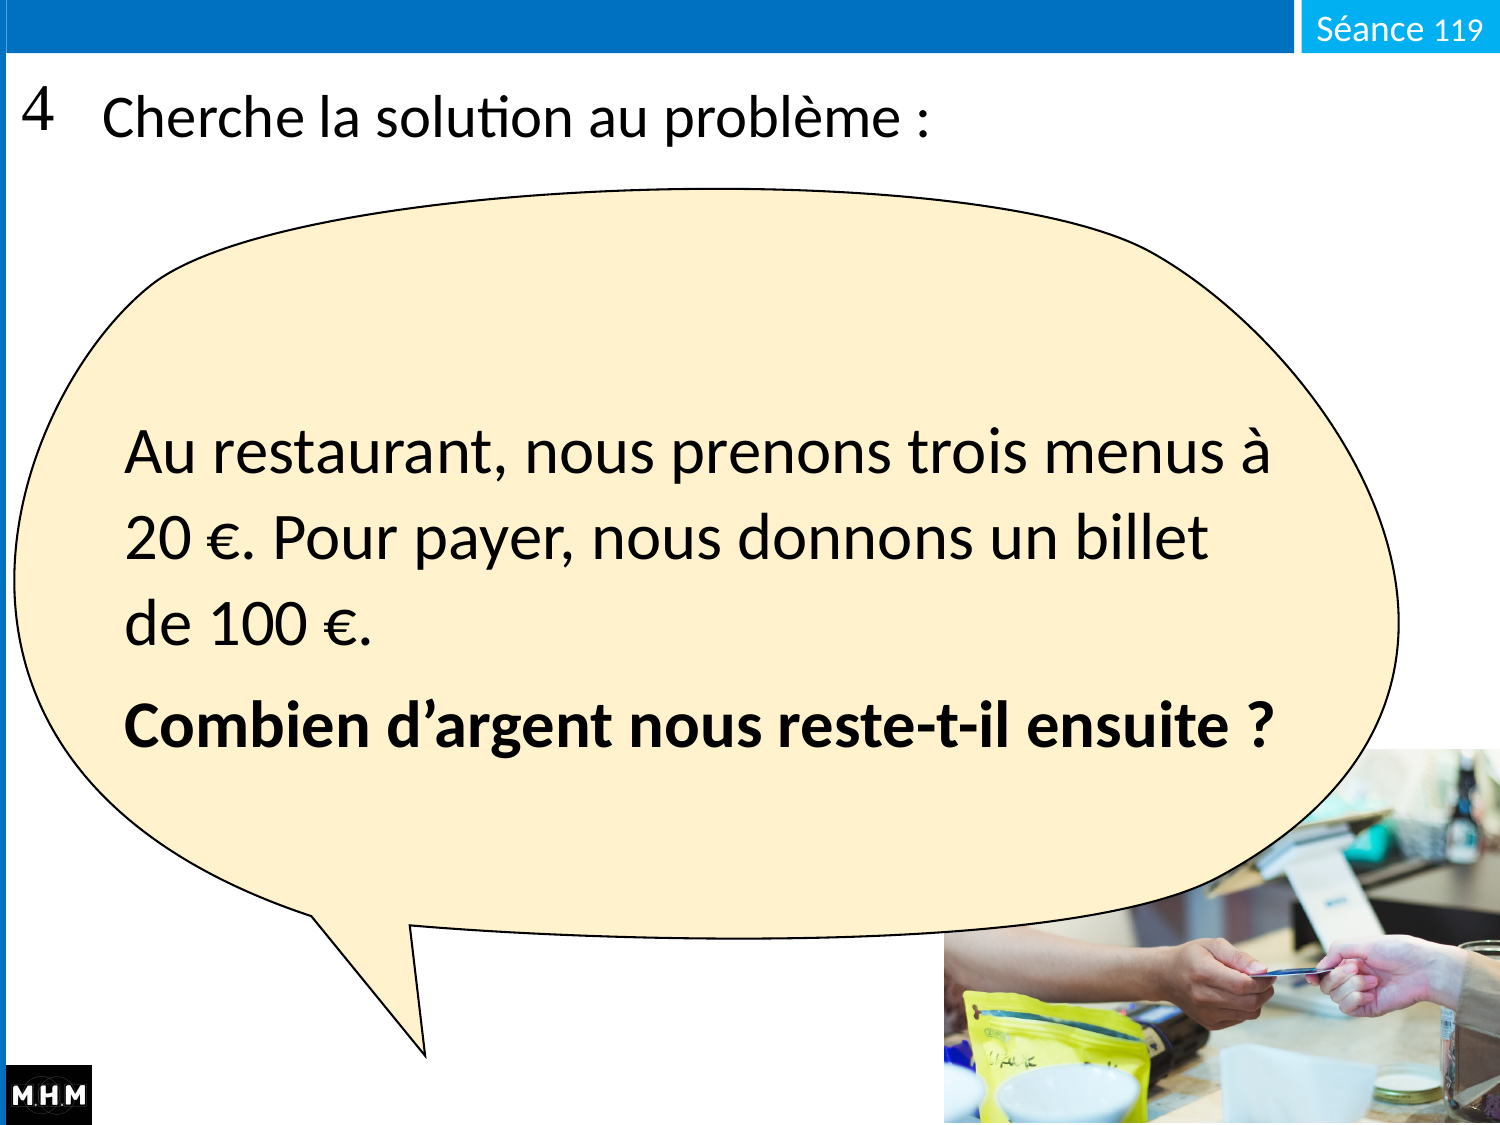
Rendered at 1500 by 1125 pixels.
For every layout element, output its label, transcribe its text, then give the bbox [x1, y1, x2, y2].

picture [6, 1065, 92, 1125]
text_box Au restaurant, nous prenons trois menus à 20 €. Pour payer, nous donnons un billet de 100 €. Combien d’argent nous reste-t-il ensuite ? [109, 394, 1298, 768]
text_box [13, 187, 1400, 1060]
picture [944, 749, 1500, 1123]
title Cherche la solution au problème : [87, 32, 1382, 158]
